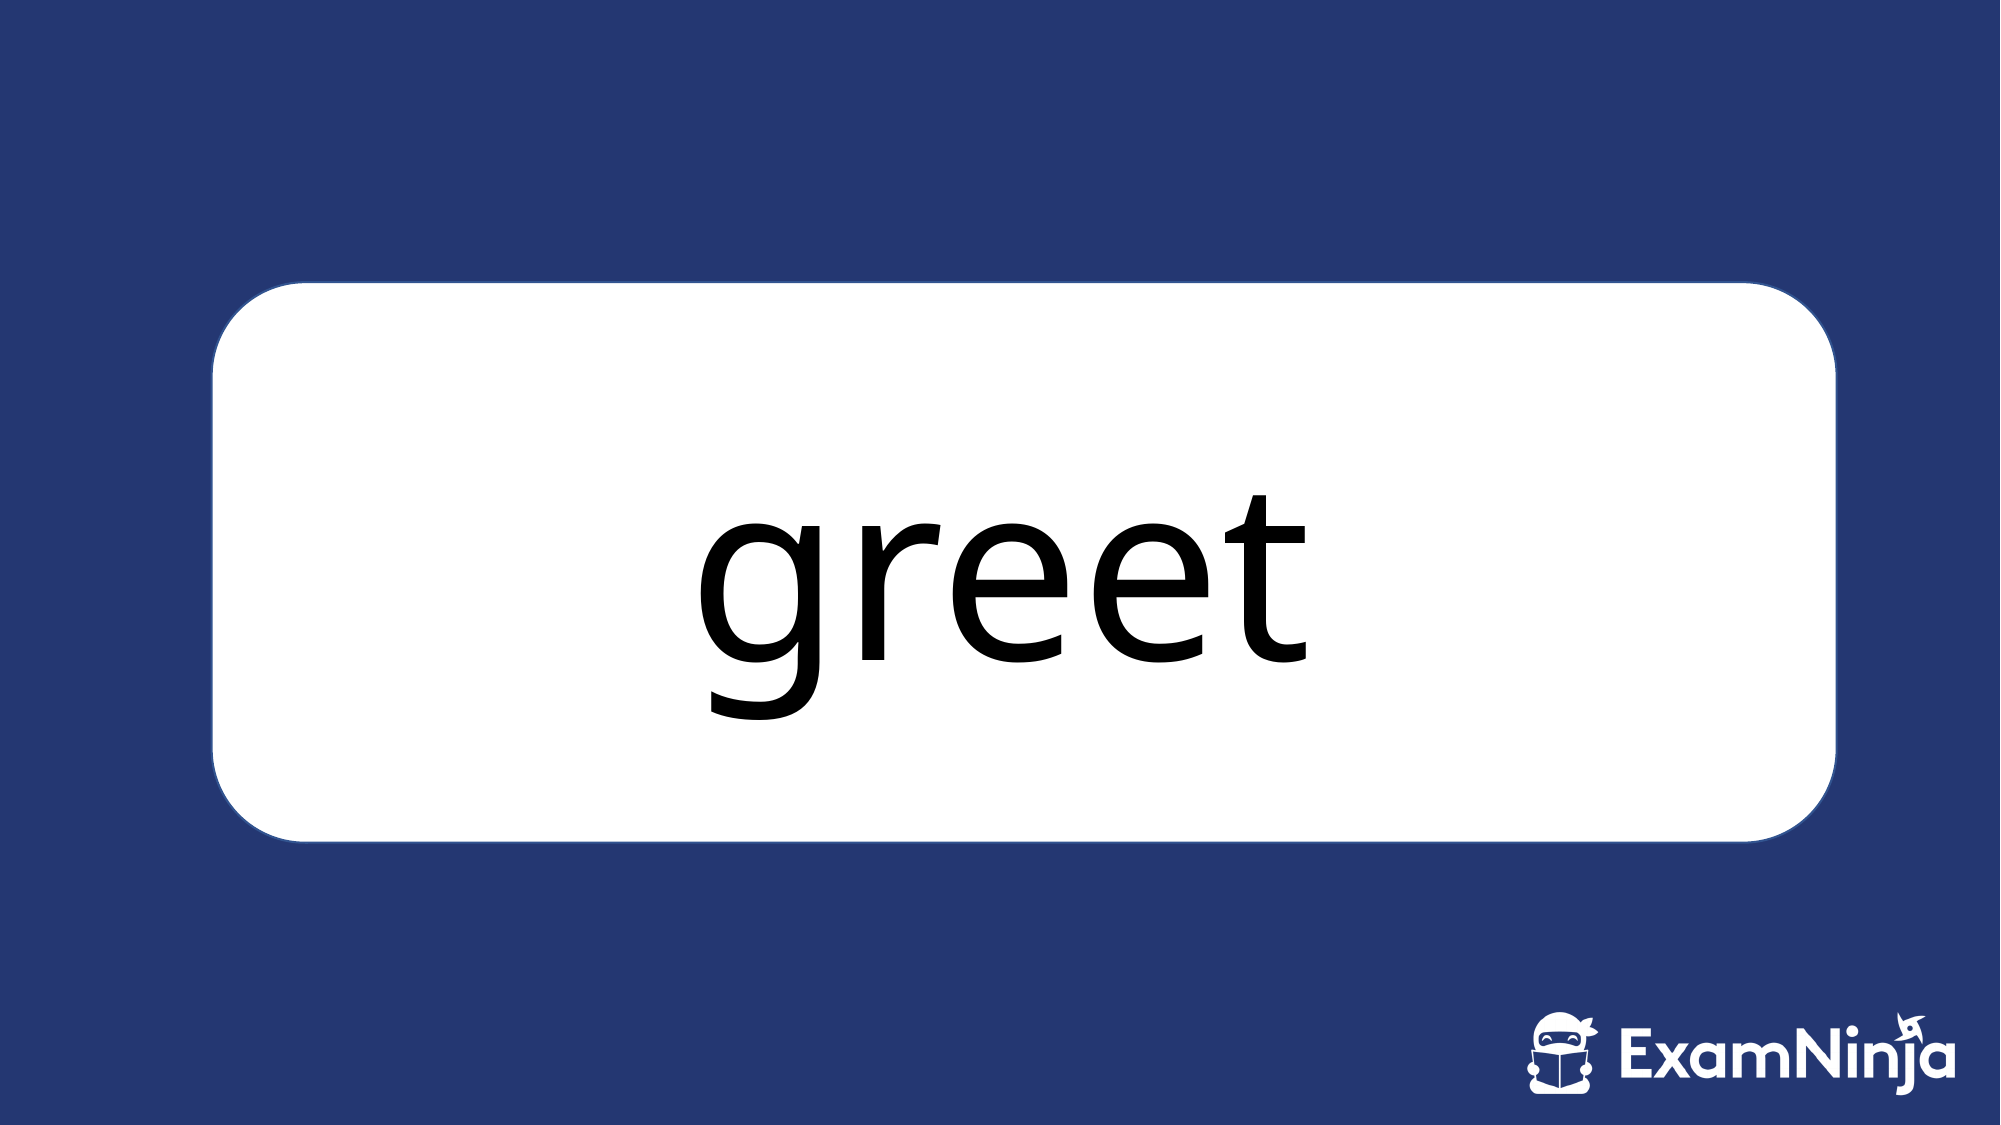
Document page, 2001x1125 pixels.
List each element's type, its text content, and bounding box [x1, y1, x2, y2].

picture [1501, 1003, 1979, 1102]
text_box [210, 719, 1838, 844]
text_box [210, 281, 1838, 403]
text_box greet [143, 403, 1857, 719]
